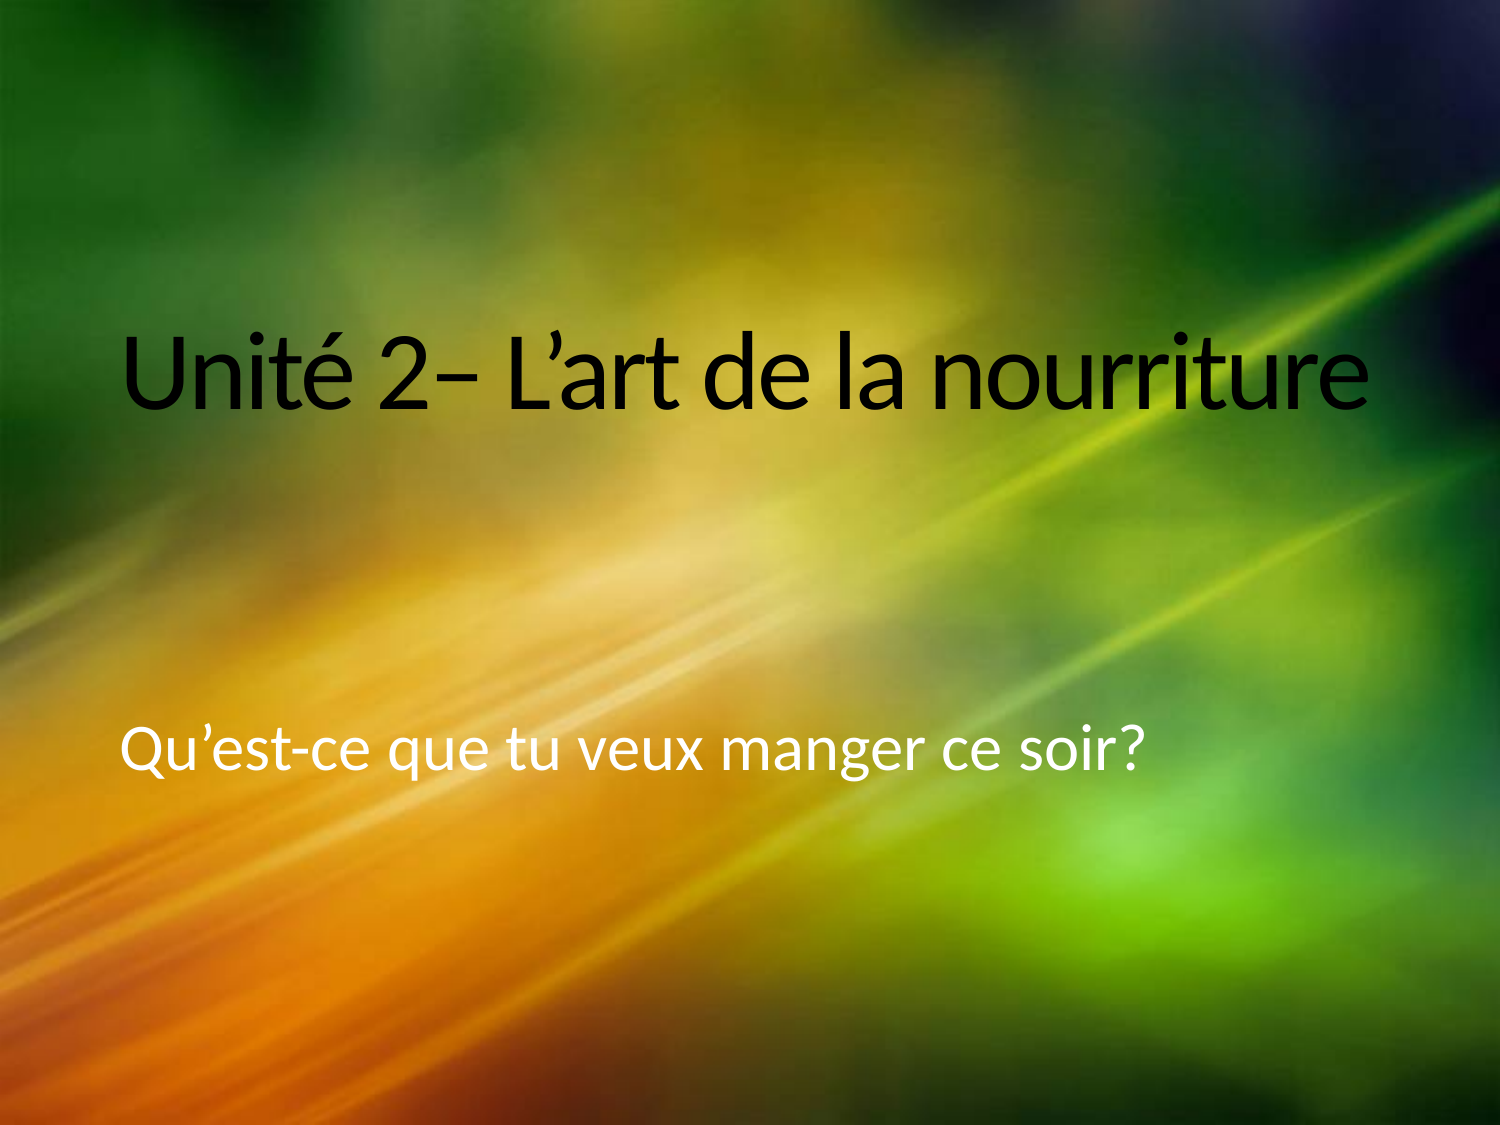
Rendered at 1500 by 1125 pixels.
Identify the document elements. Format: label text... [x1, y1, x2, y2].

picture [0, 0, 1500, 1125]
title Unité 2– L’art de la nourriture [119, 312, 1380, 563]
subtitle Qu’est-ce que tu veux manger ce soir? [119, 712, 1380, 925]
